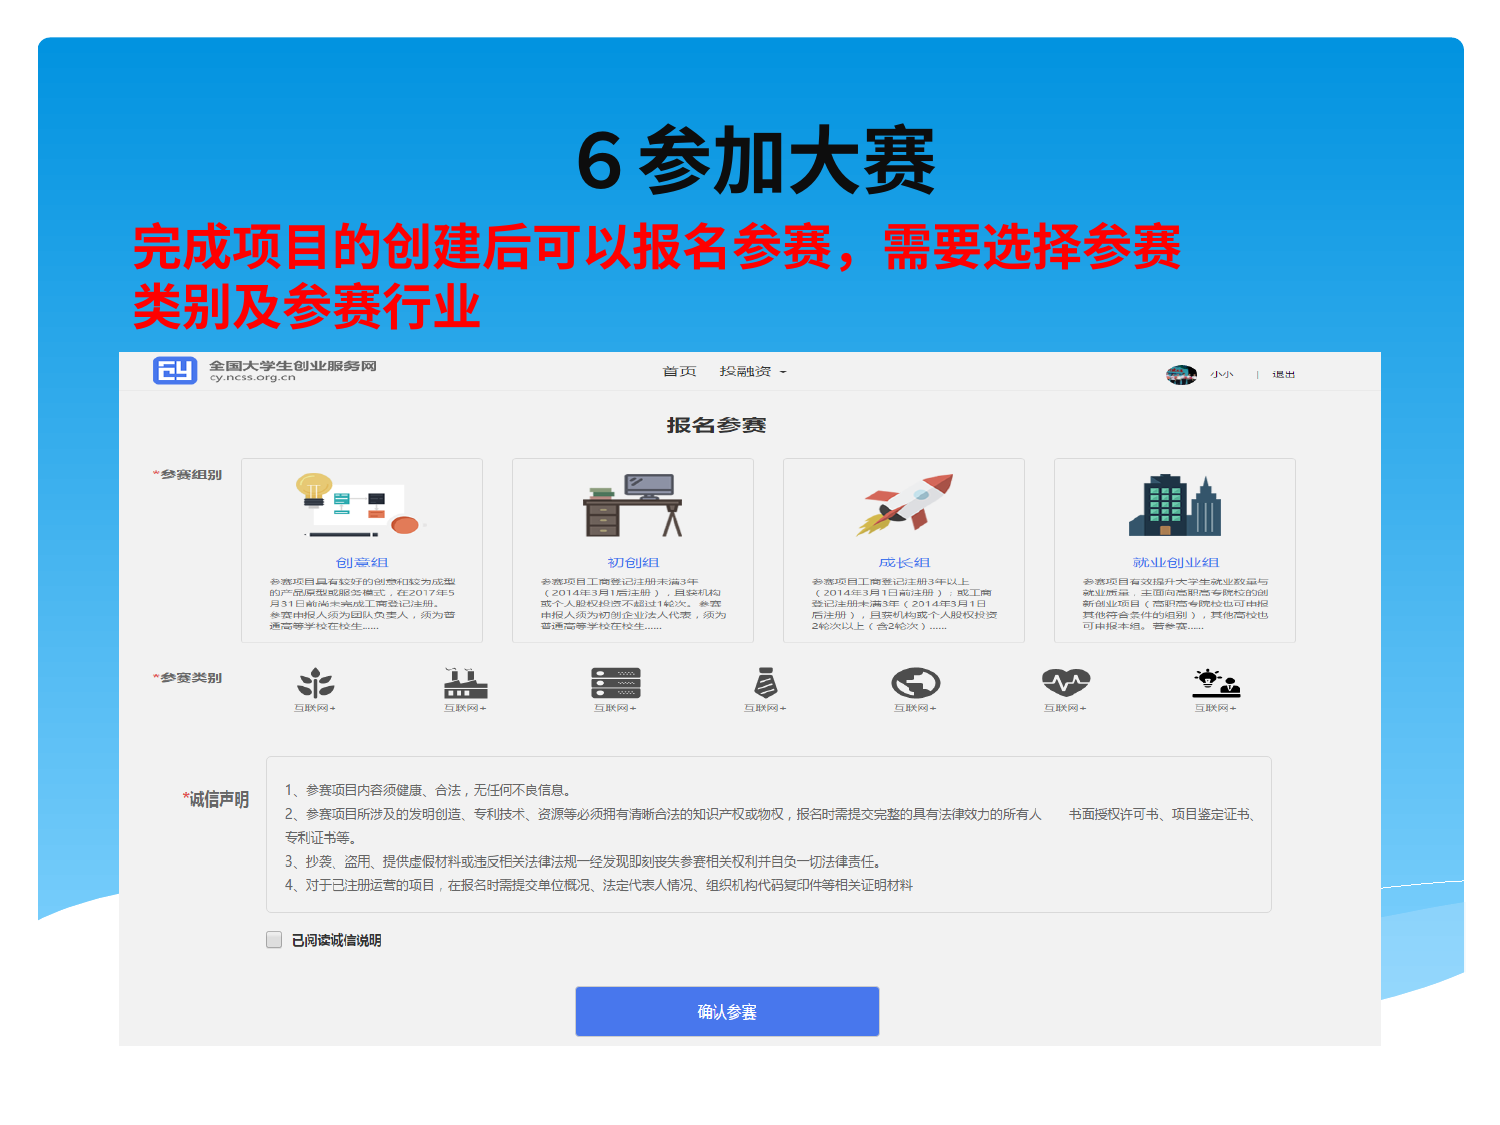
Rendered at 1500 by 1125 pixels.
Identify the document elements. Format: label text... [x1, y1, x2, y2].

text_box 完成项目的创建后可以报名参赛，需要选择参赛 类别及参赛行业 [117, 208, 1198, 343]
title ６参加大赛 [75, 55, 1425, 261]
picture [119, 352, 1381, 1046]
